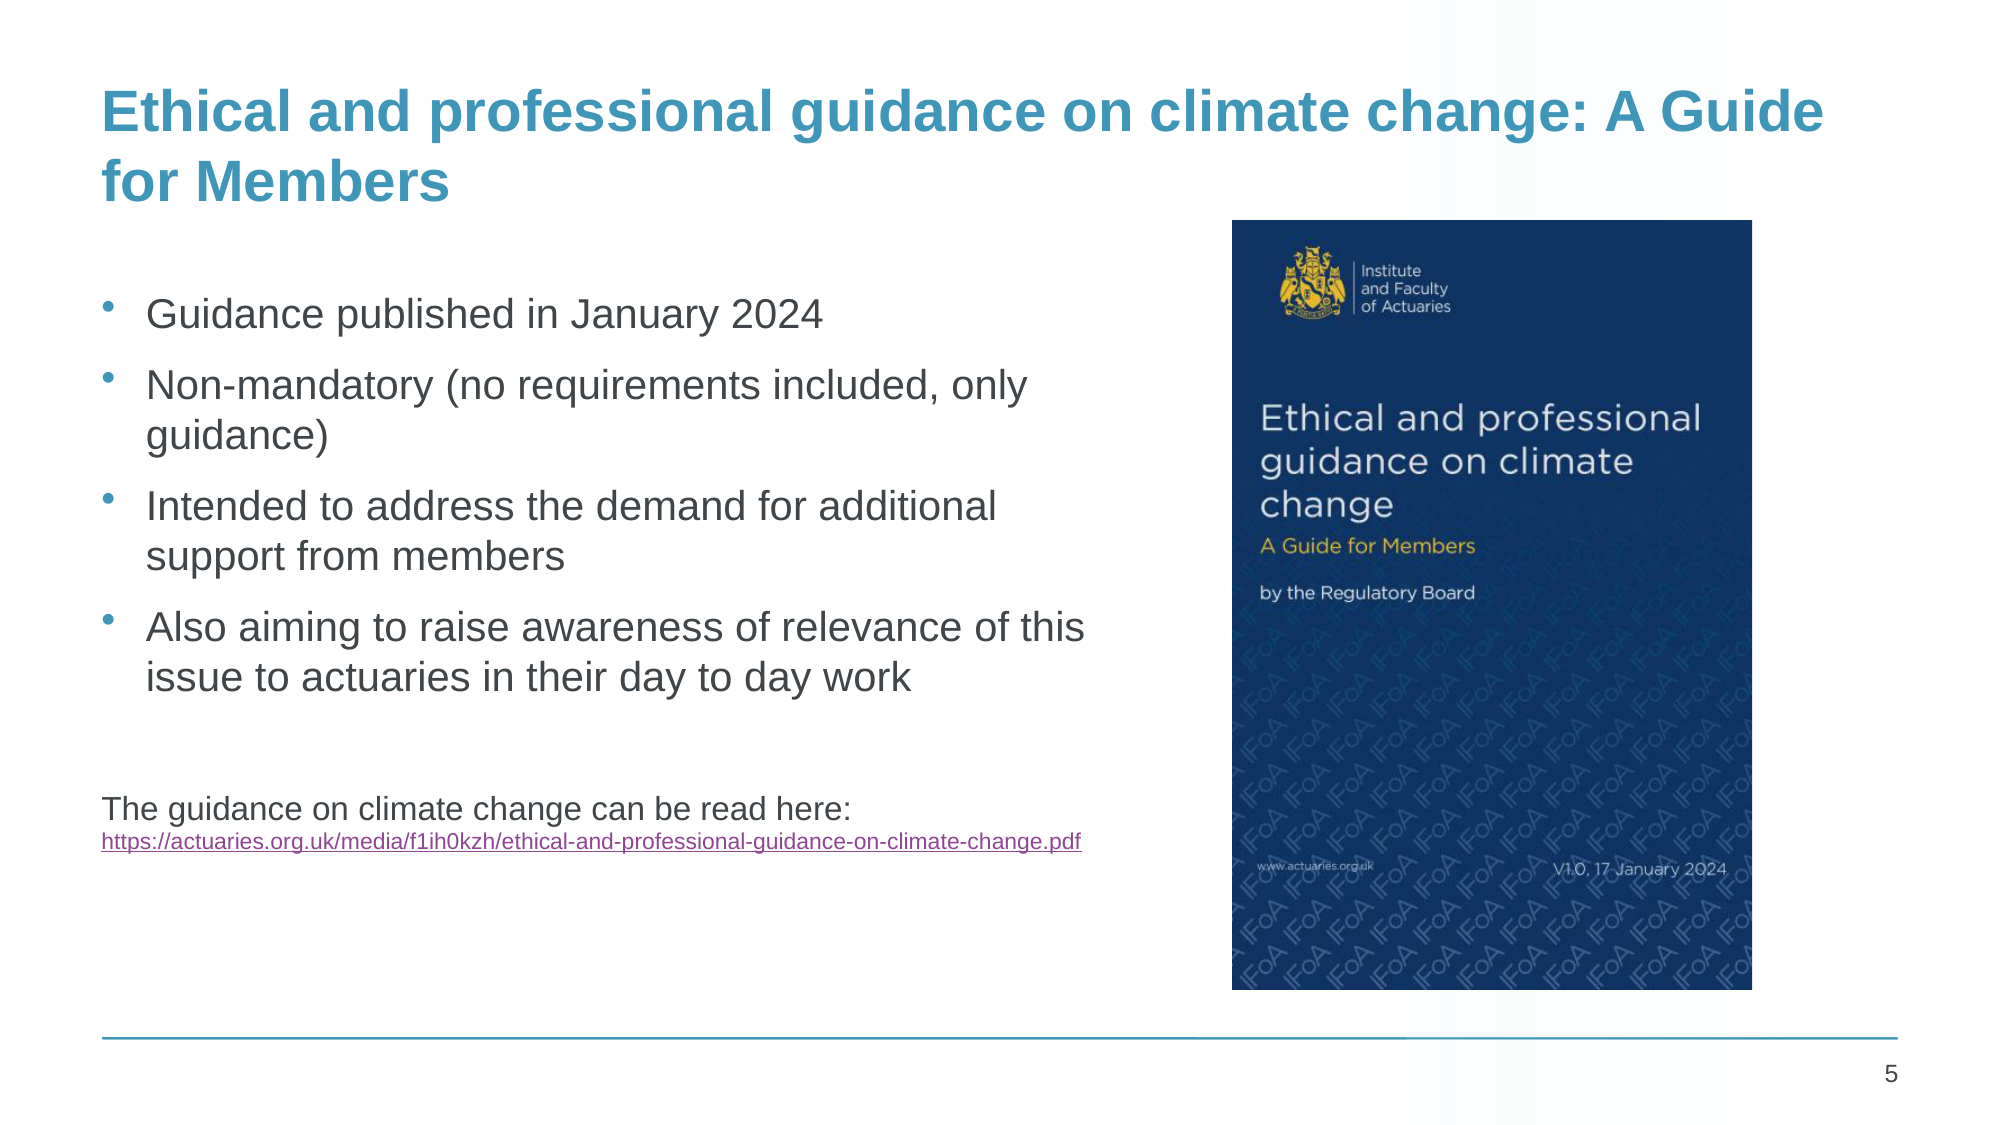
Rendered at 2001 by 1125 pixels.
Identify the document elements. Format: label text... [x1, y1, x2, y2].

list Guidance published in January 2024 Non-mandatory (no requirements included, only guidance) Intended to address the demand for additional support from members Also aiming to raise awareness of relevance of this issue to actuaries in their day to day work The guidance on climate change can be read here: https://actuaries.org.uk/media/f1ih0kzh/ethical-and-professional-guidance-on-climate-change.pdf [86, 279, 1140, 1021]
picture [1231, 219, 1753, 990]
slide_number 5 [1771, 1050, 1914, 1106]
title Ethical and professional guidance on climate change: A Guide for Members [86, 66, 1914, 221]
